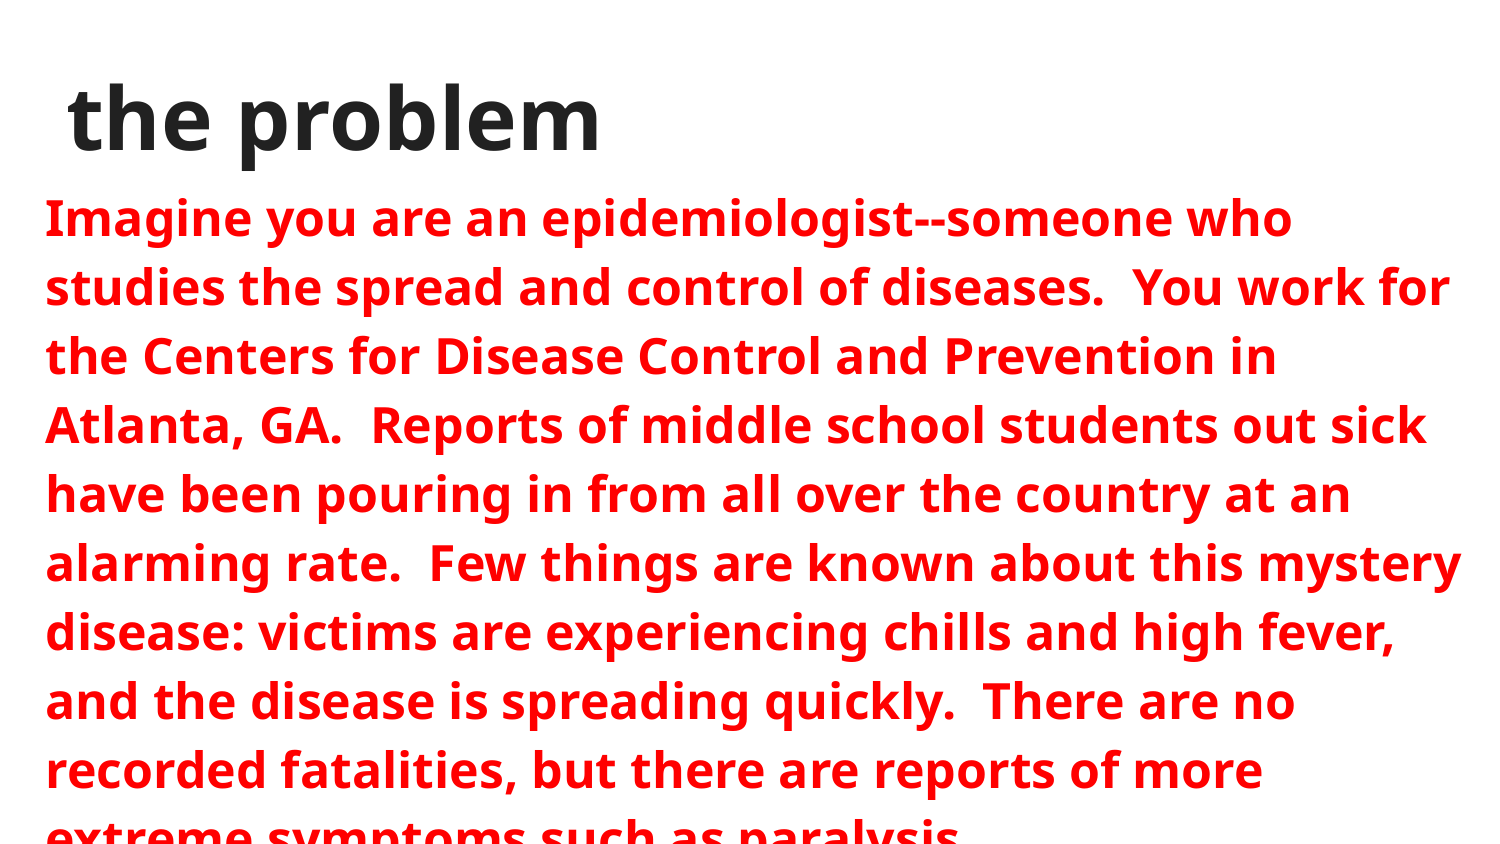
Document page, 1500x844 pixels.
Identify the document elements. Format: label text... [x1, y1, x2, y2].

title the problem [51, 48, 1449, 162]
list Imagine you are an epidemiologist--someone who studies the spread and control of diseases. You work for the Centers for Disease Control and Prevention in Atlanta, GA. Reports of middle school students out sick have been pouring in from all over the country at an alarming rate. Few things are known about this mystery disease: victims are experiencing chills and high fever, and the disease is spreading quickly. There are no recorded fatalities, but there are reports of more extreme symptoms such as paralysis. [30, 162, 1500, 734]
